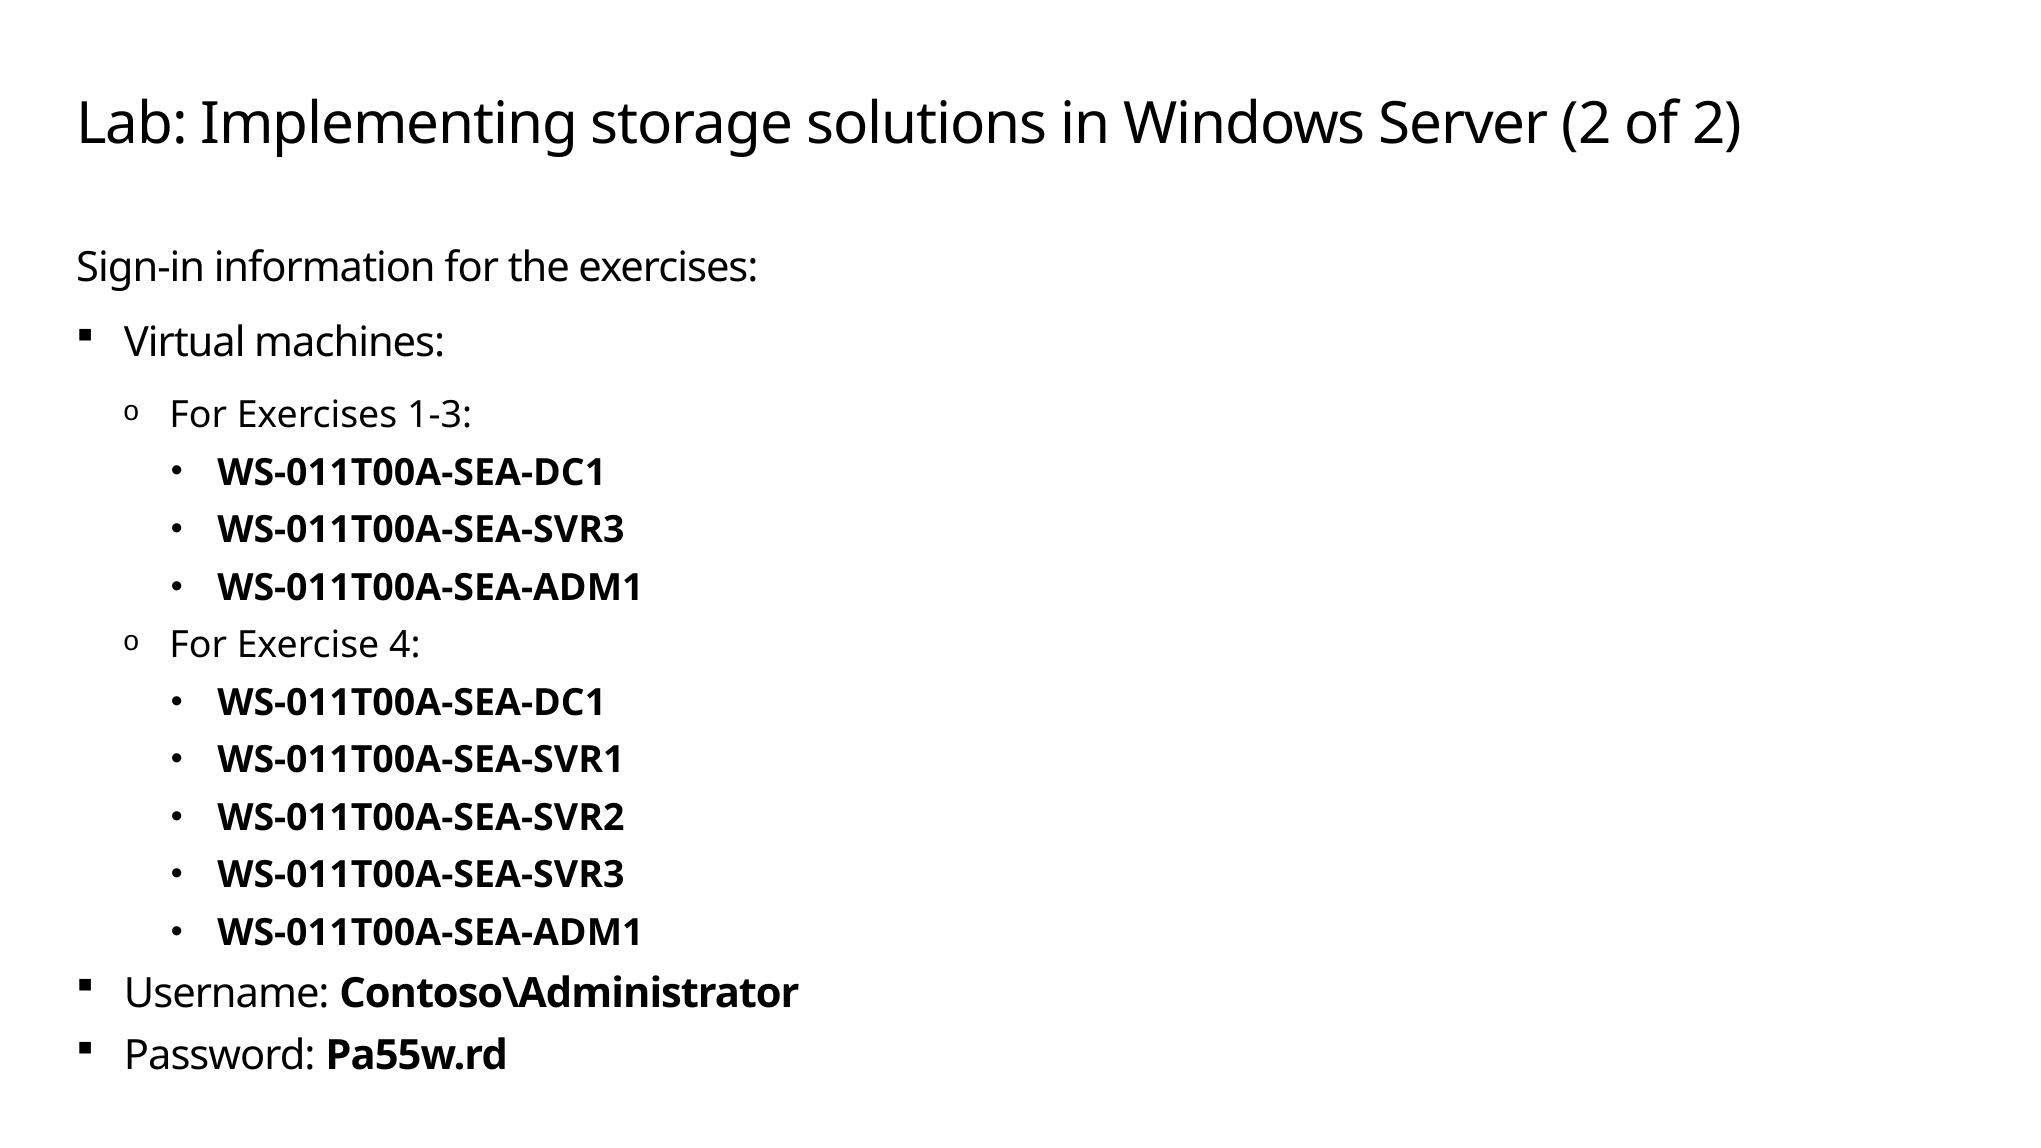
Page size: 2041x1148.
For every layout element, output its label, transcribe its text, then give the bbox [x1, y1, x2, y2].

list Sign-in information for the exercises: Virtual machines: For Exercises 1-3: WS-011T00A-SEA-DC1 WS-011T00A-SEA-SVR3 WS-011T00A-SEA-ADM1 For Exercise 4: WS-011T00A-SEA-DC1 WS-011T00A-SEA-SVR1 WS-011T00A-SEA-SVR2 WS-011T00A-SEA-SVR3 WS-011T00A-SEA-ADM1 Username: Contoso\Administrator Password: Pa55w.rd [76, 240, 1970, 1074]
title Lab: Implementing storage solutions in Windows Server (2 of 2) [76, 93, 1968, 161]
